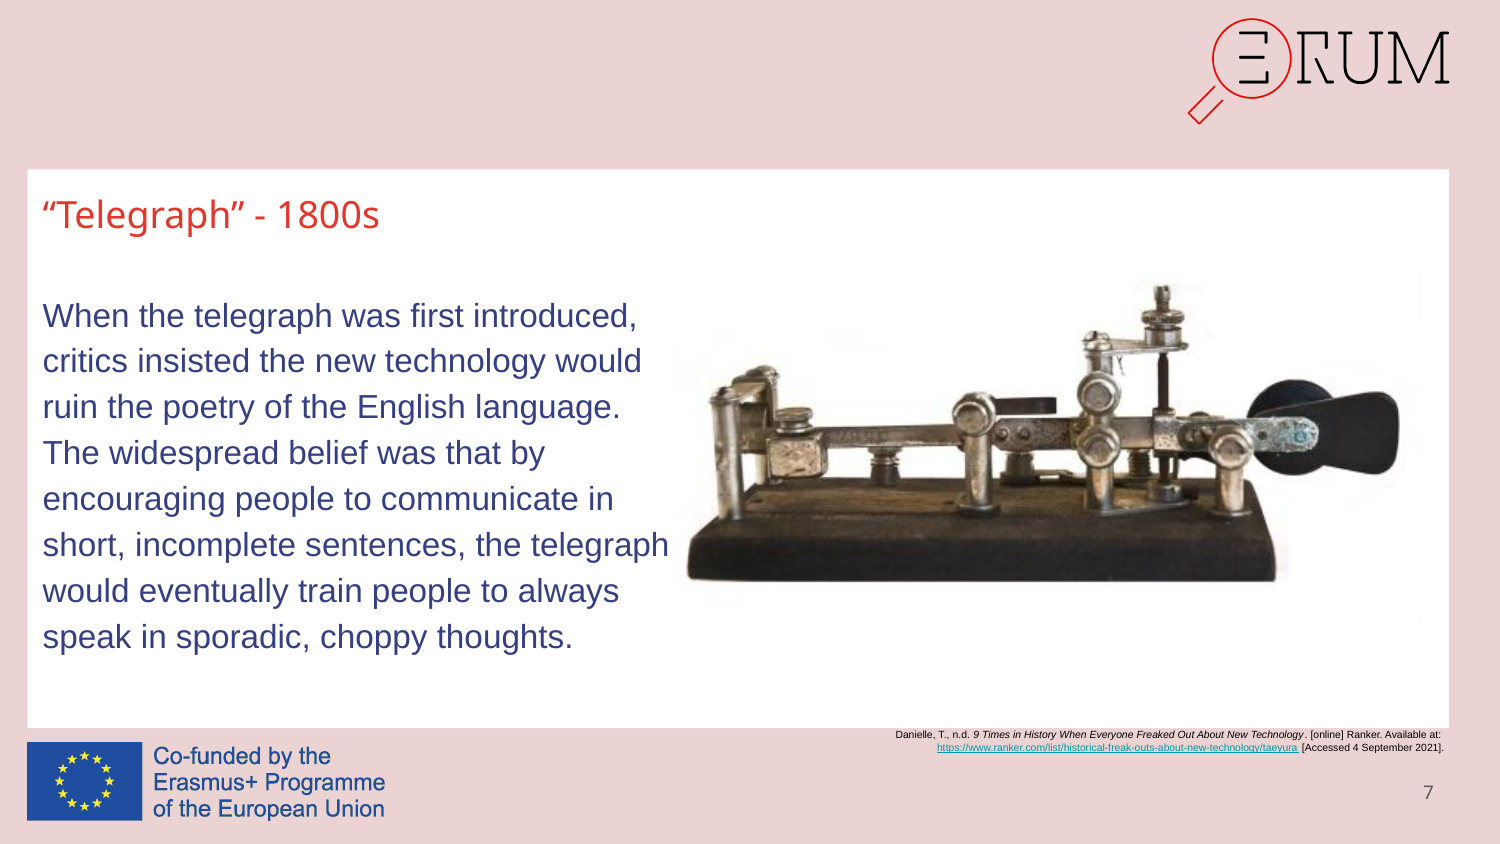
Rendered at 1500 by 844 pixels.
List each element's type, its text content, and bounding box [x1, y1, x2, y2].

picture [27, 742, 385, 821]
picture [674, 272, 1422, 626]
picture [1136, 0, 1500, 137]
slide_number 7 [1358, 766, 1449, 826]
list “Telegraph” - 1800s When the telegraph was first introduced, critics insisted the new technology would ruin the poetry of the English language. The widespread belief was that by encouraging people to communicate in short, incomplete sentences, the telegraph would eventually train people to always speak in sporadic, choppy thoughts. [27, 169, 1449, 729]
text_box Danielle, T., n.d. 9 Times in History When Everyone Freaked Out About New Technology. [online] Ranker. Available at: https://www.ranker.com/list/historical-freak-outs-about-new-technology/taeyura [Accessed 4 September 2021]. [841, 715, 1460, 766]
